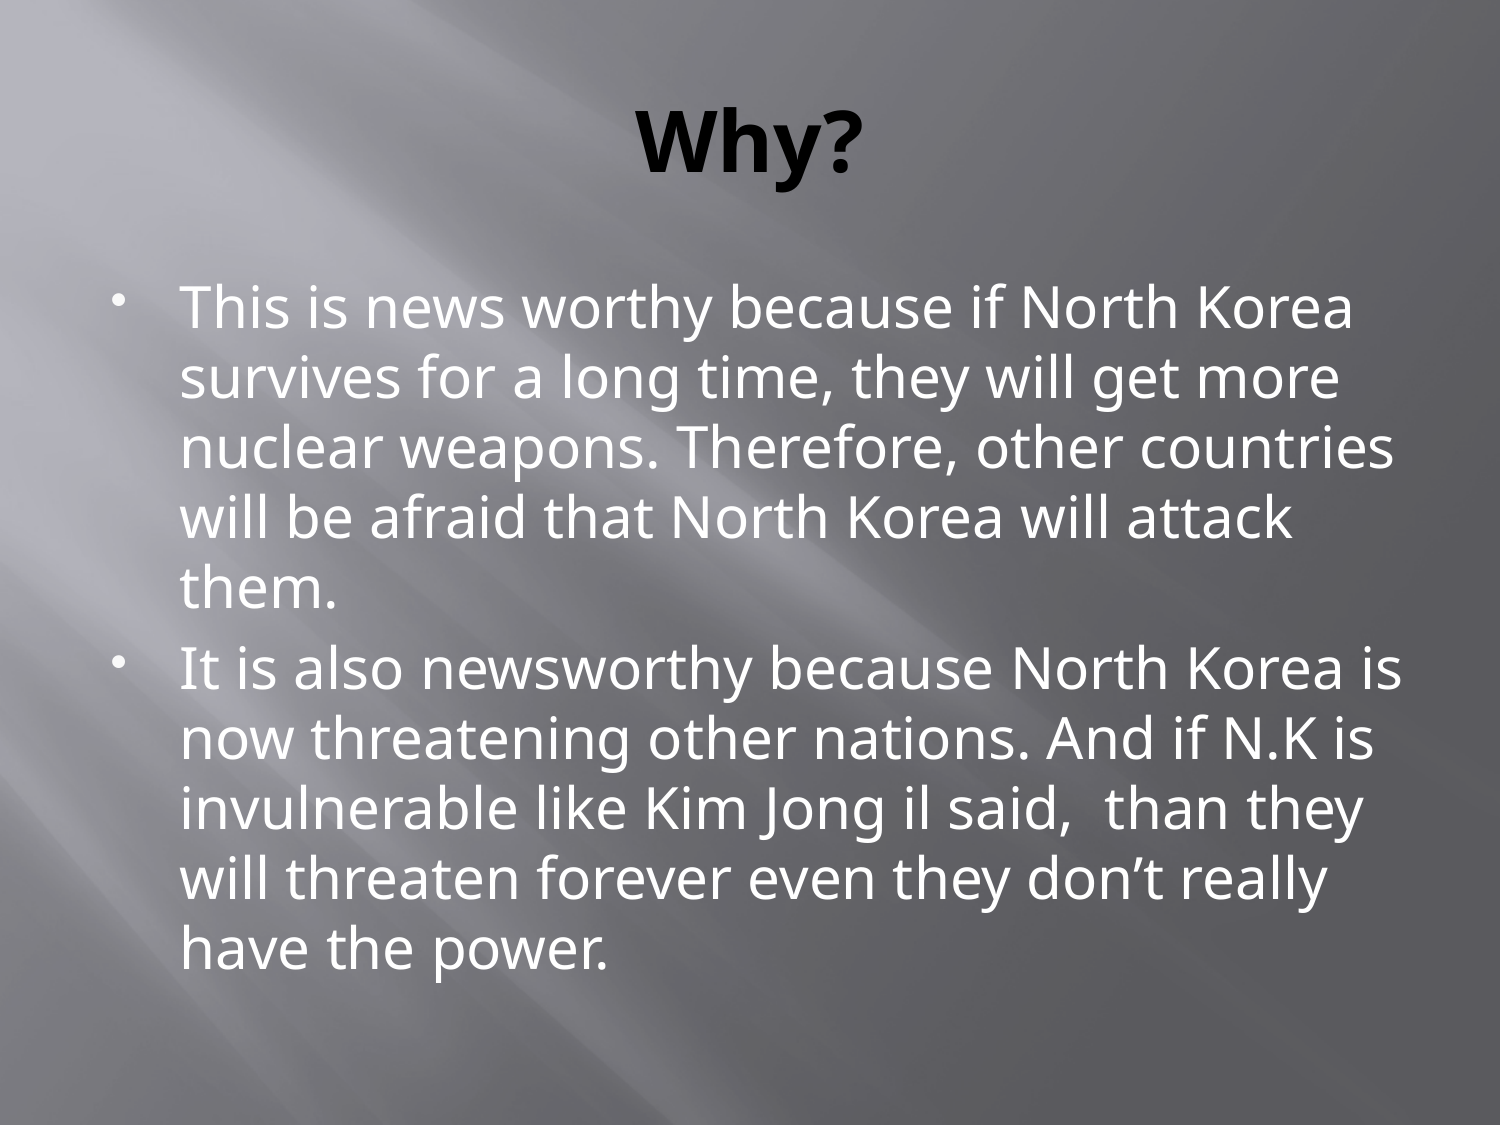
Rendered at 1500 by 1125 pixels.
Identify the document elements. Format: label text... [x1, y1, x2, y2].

list This is news worthy because if North Korea survives for a long time, they will get more nuclear weapons. Therefore, other countries will be afraid that North Korea will attack them. It is also newsworthy because North Korea is now threatening other nations. And if N.K is invulnerable like Kim Jong il said, than they will threaten forever even they don’t really have the power. [75, 262, 1425, 1035]
title Why? [75, 45, 1425, 233]
